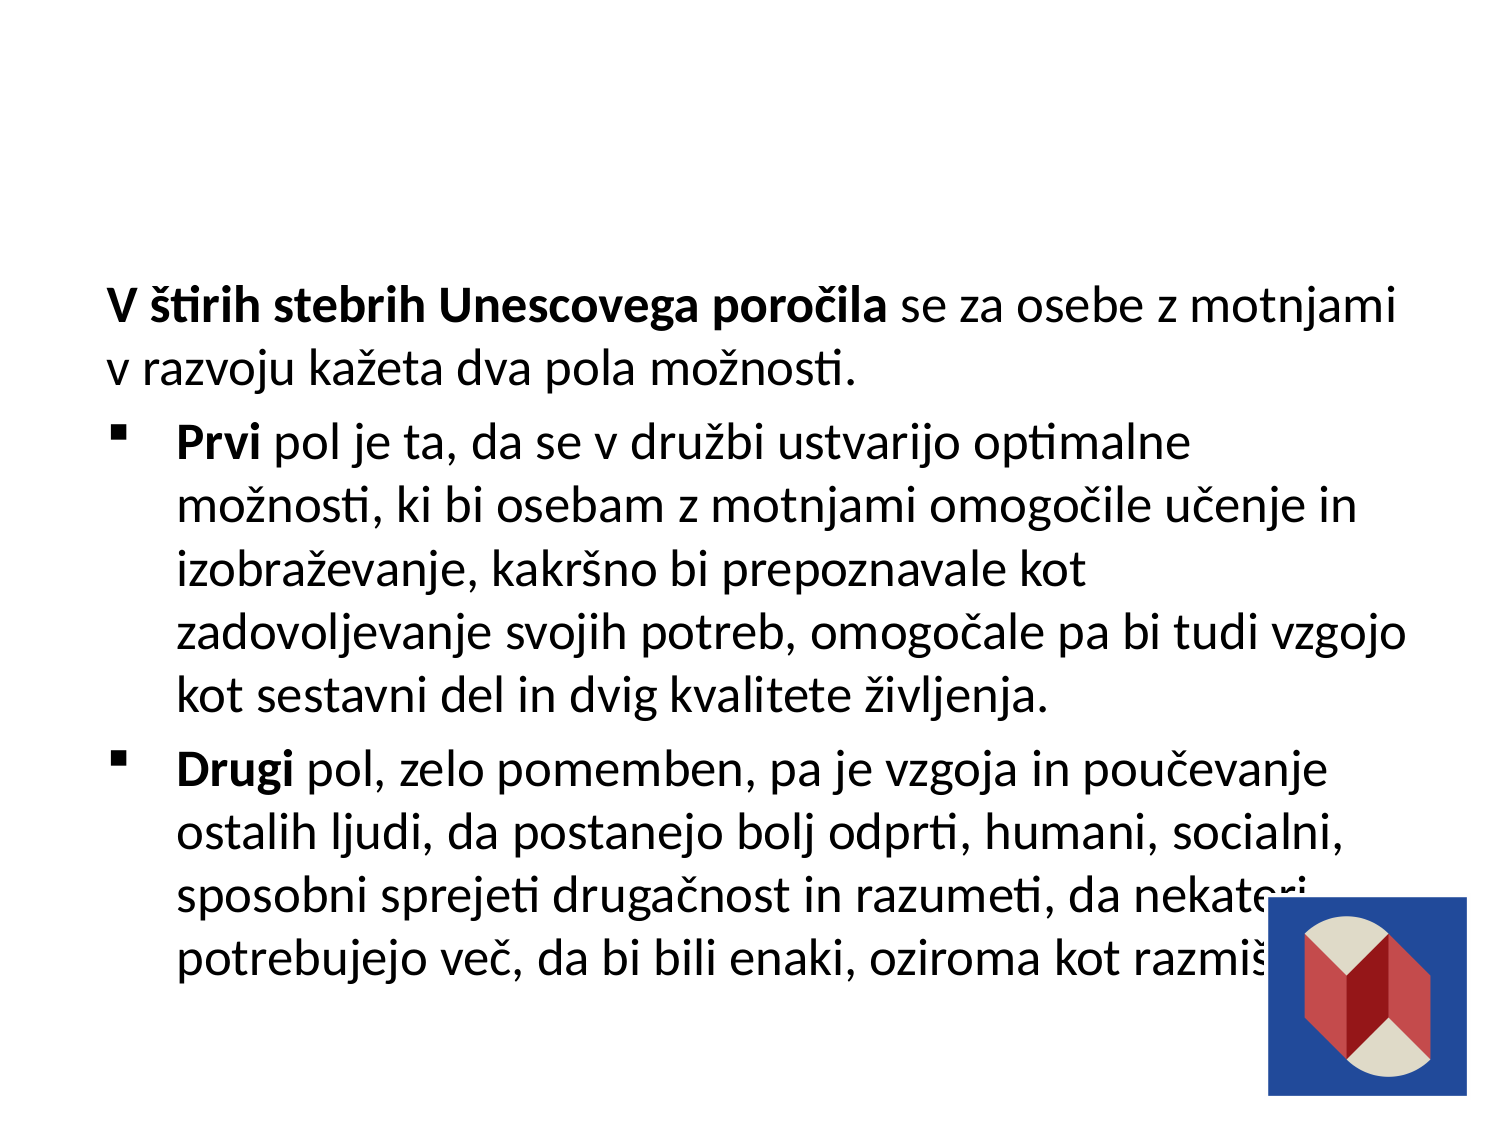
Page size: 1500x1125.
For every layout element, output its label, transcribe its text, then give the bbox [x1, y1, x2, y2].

picture [1264, 892, 1471, 1100]
list V štirih stebrih Unescovega poročila se za osebe z motnjami v razvoju kažeta dva pola možnosti. Prvi pol je ta, da se v družbi ustvarijo optimalne možnosti, ki bi osebam z motnjami omogočile učenje in izobraževanje, kakršno bi prepoznavale kot zadovoljevanje svojih potreb, omogočale pa bi tudi vzgojo kot sestavni del in dvig kvalitete življenja. Drugi pol, zelo pomemben, pa je vzgoja in poučevanje ostalih ljudi, da postanejo bolj odprti, humani, socialni, sposobni sprejeti drugačnost in razumeti, da nekateri potrebujejo več, da bi bili enaki, oziroma kot razmišlja [75, 262, 1425, 1005]
